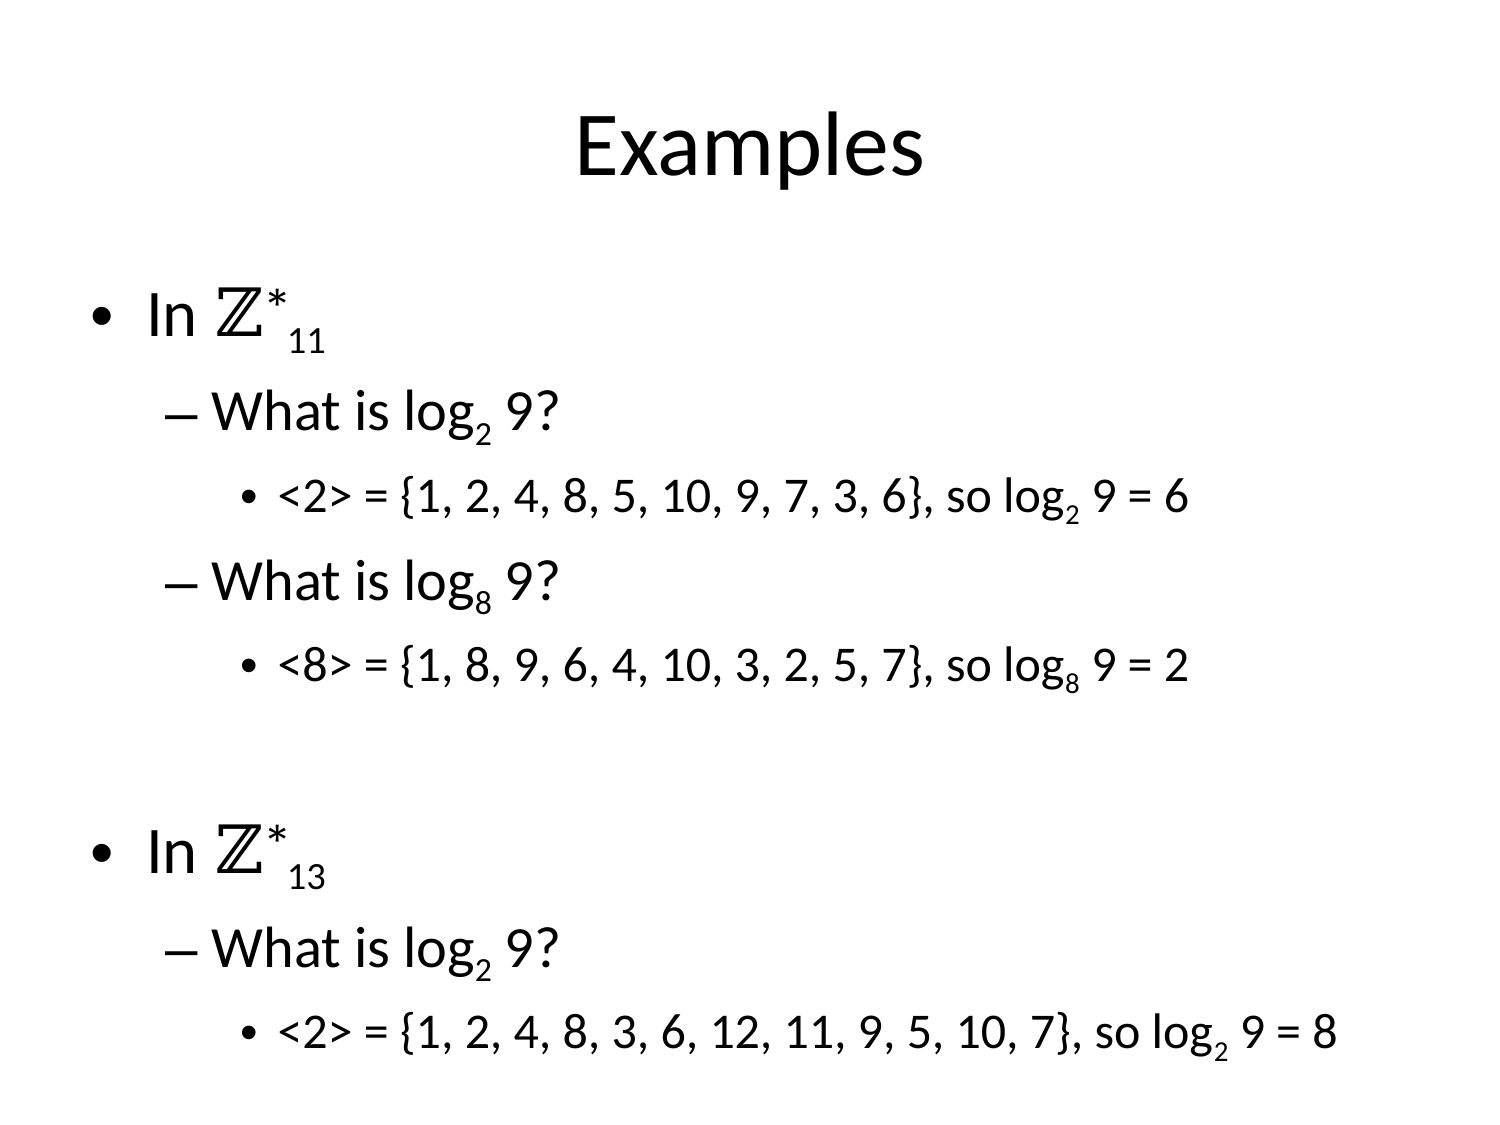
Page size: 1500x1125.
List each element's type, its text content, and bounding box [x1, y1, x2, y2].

title Examples [75, 45, 1425, 233]
list In ℤ*11 What is log2 9? <2> = {1, 2, 4, 8, 5, 10, 9, 7, 3, 6}, so log2 9 = 6 What is log8 9? <8> = {1, 8, 9, 6, 4, 10, 3, 2, 5, 7}, so log8 9 = 2 In ℤ*13 What is log2 9? <2> = {1, 2, 4, 8, 3, 6, 12, 11, 9, 5, 10, 7}, so log2 9 = 8 [75, 262, 1425, 1088]
